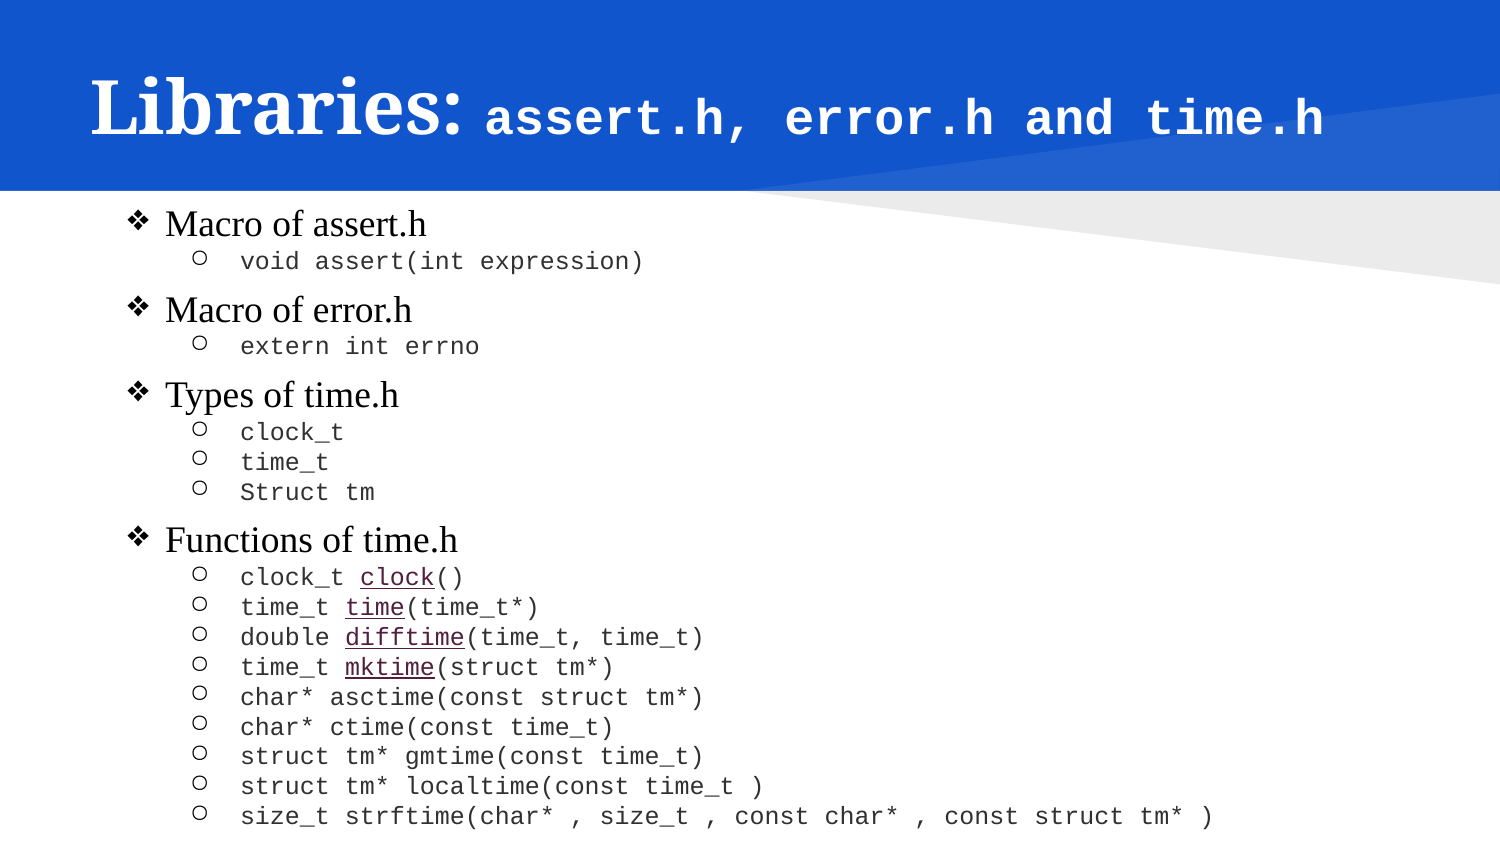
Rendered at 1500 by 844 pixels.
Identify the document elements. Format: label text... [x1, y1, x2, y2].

text_box Macro of assert.h void assert(int expression) Macro of error.h extern int errno Types of time.h clock_t time_t Struct tm Functions of time.h clock_t clock() time_t time(time_t*) double difftime(time_t, time_t) time_t mktime(struct tm*) char* asctime(const struct tm*) char* ctime(const time_t) struct tm* gmtime(const time_t) struct tm* localtime(const time_t ) size_t strftime(char* , size_t , const char* , const struct tm* ) [74, 184, 1453, 805]
title Libraries: assert.h, error.h and time.h [75, 33, 1425, 175]
